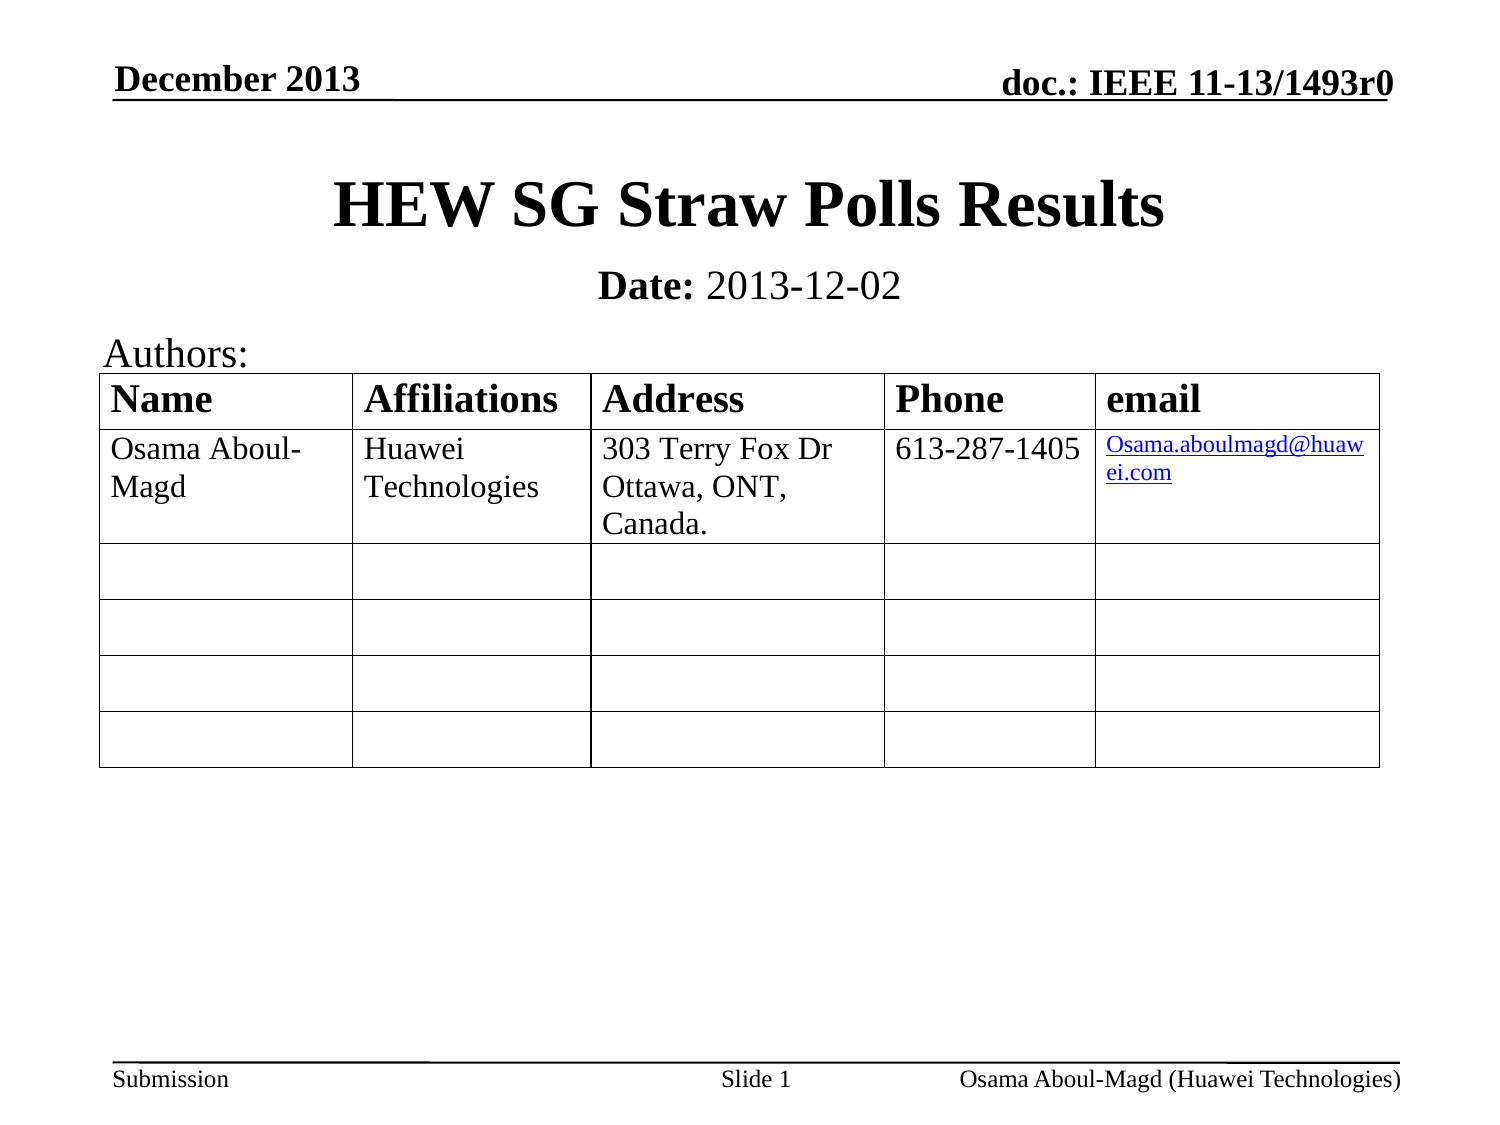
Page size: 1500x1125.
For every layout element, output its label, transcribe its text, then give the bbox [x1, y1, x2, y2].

list Date: 2013-12-02 [112, 249, 1388, 316]
slide_number Slide 1 [712, 1061, 800, 1123]
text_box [84, 373, 1410, 816]
footer Osama Aboul-Magd (Huawei Technologies) [902, 1061, 1402, 1093]
title HEW SG Straw Polls Results [112, 112, 1388, 249]
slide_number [114, 54, 493, 100]
text_box Authors: [87, 318, 325, 371]
